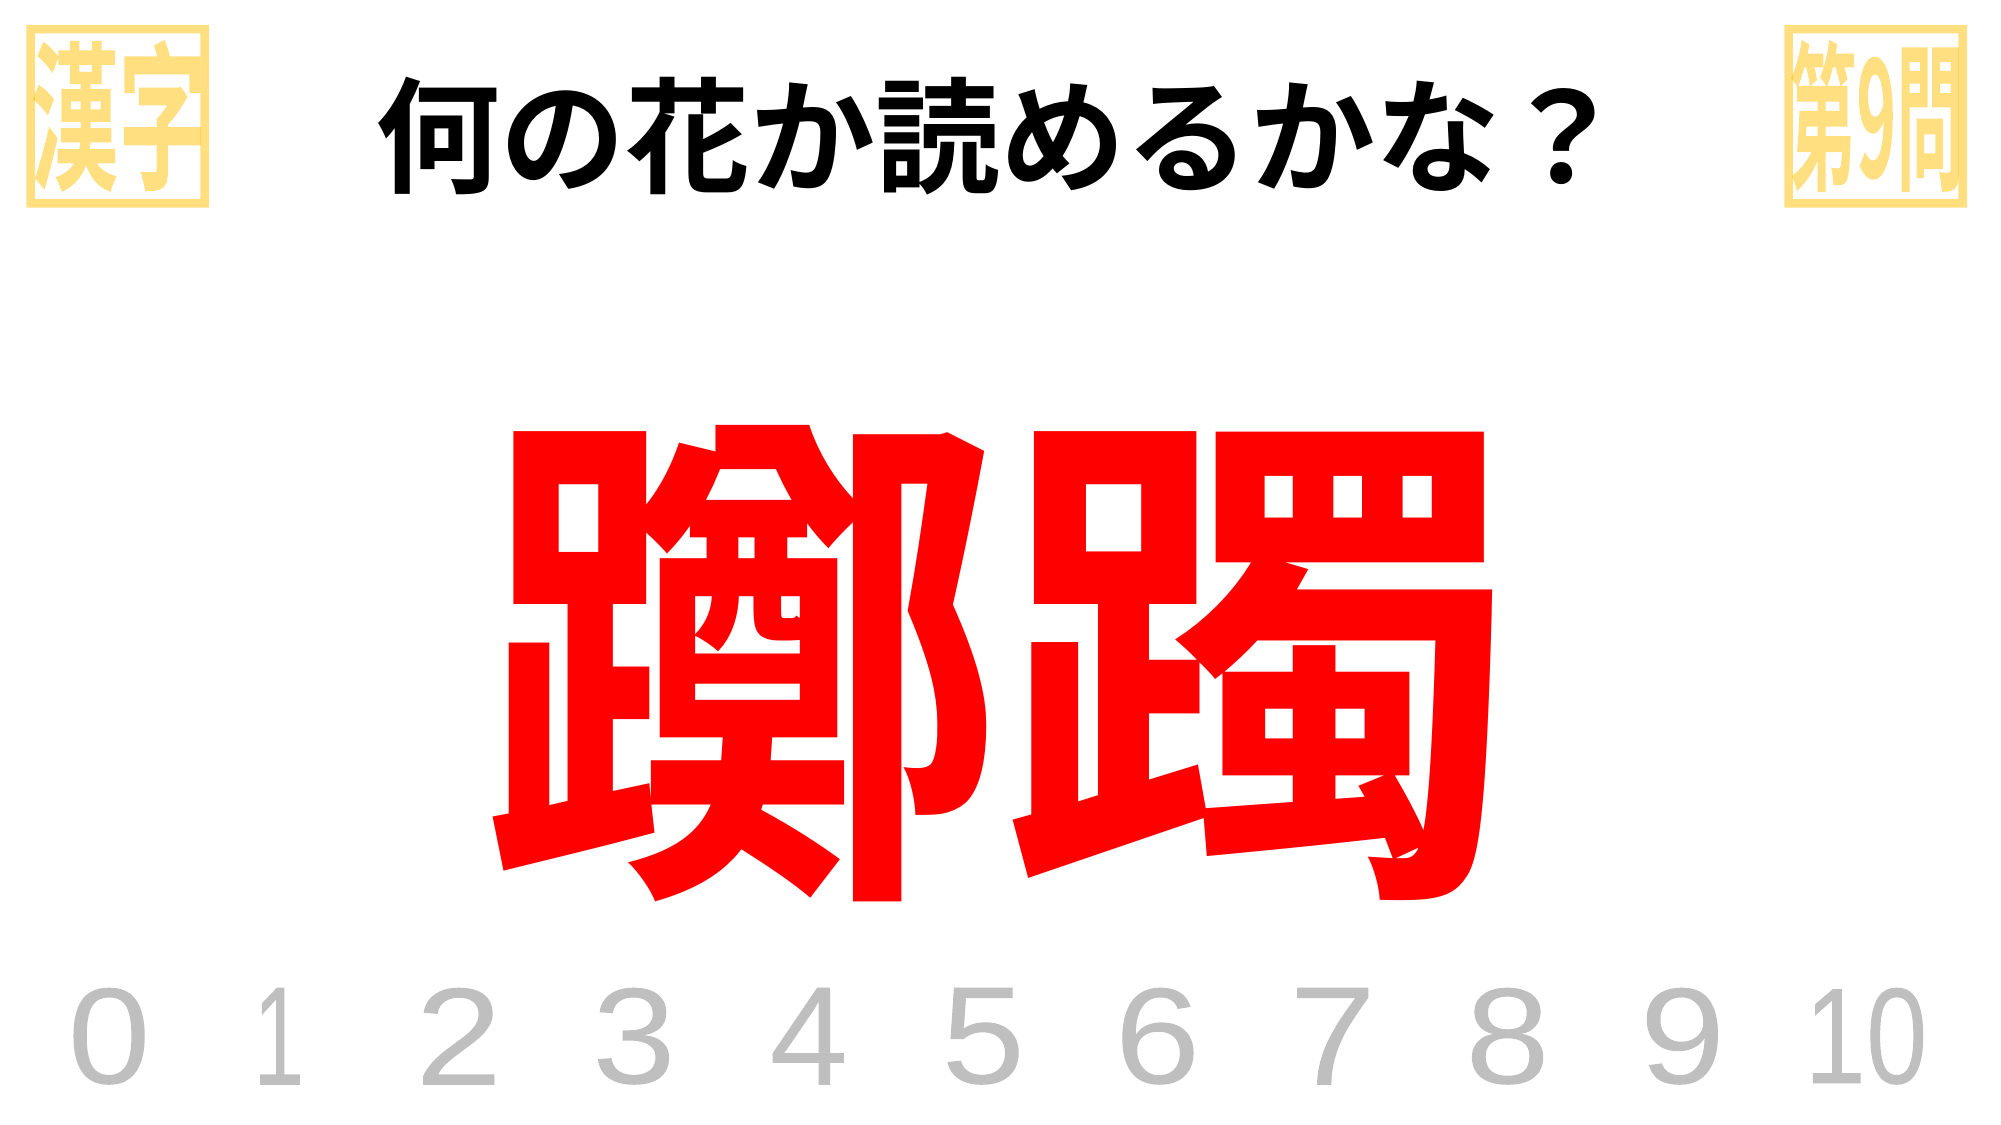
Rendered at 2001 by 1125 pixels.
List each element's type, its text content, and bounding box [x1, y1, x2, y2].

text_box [1784, 24, 1968, 208]
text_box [26, 24, 210, 208]
text_box 躑躅 [464, 326, 1536, 966]
text_box 何の花か読めるかな？ [360, 50, 1640, 216]
